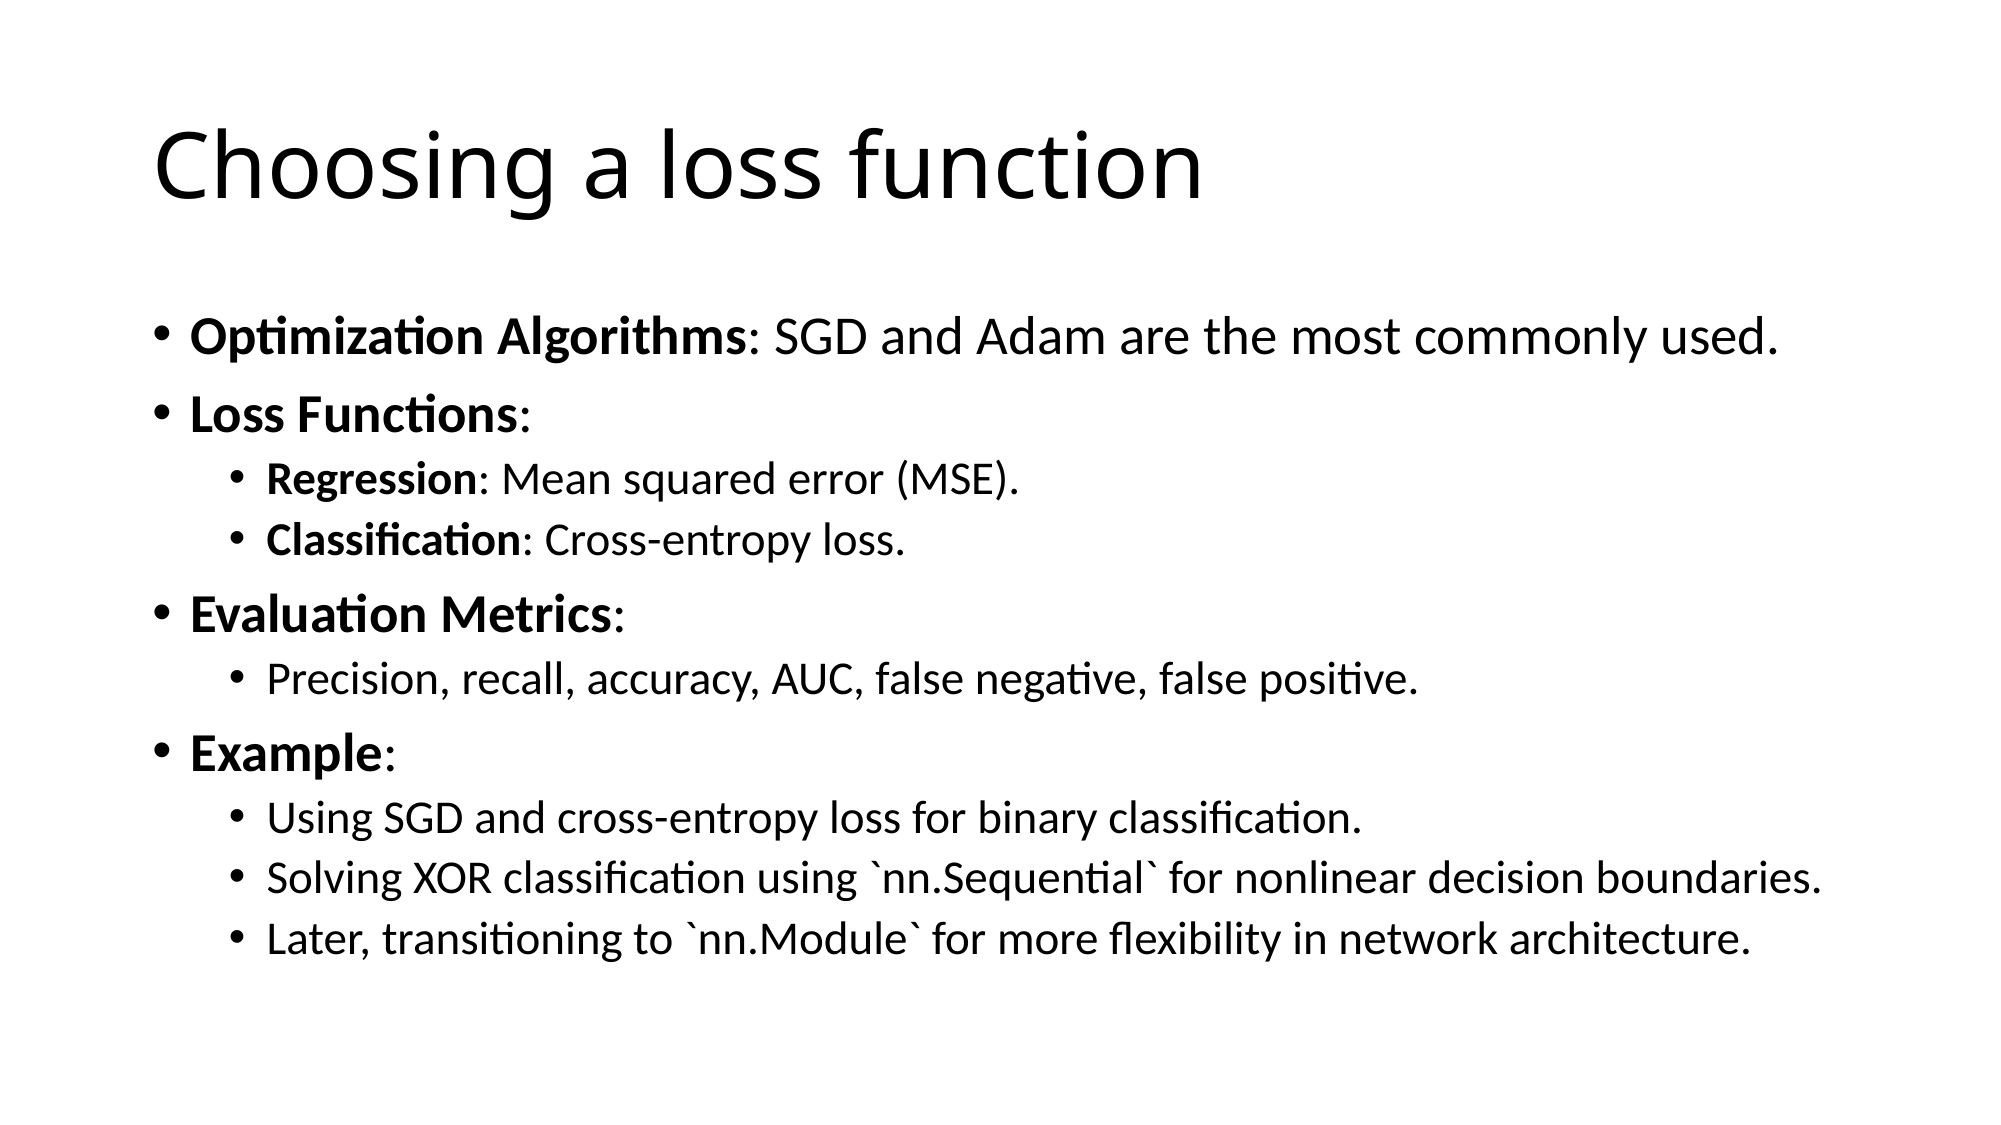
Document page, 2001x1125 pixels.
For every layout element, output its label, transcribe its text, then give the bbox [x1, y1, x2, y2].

list Optimization Algorithms: SGD and Adam are the most commonly used. Loss Functions: Regression: Mean squared error (MSE). Classification: Cross-entropy loss. Evaluation Metrics: Precision, recall, accuracy, AUC, false negative, false positive. Example: Using SGD and cross-entropy loss for binary classification. Solving XOR classification using `nn.Sequential` for nonlinear decision boundaries. Later, transitioning to `nn.Module` for more flexibility in network architecture. [137, 299, 1863, 1014]
title Choosing a loss function [137, 59, 1863, 278]
